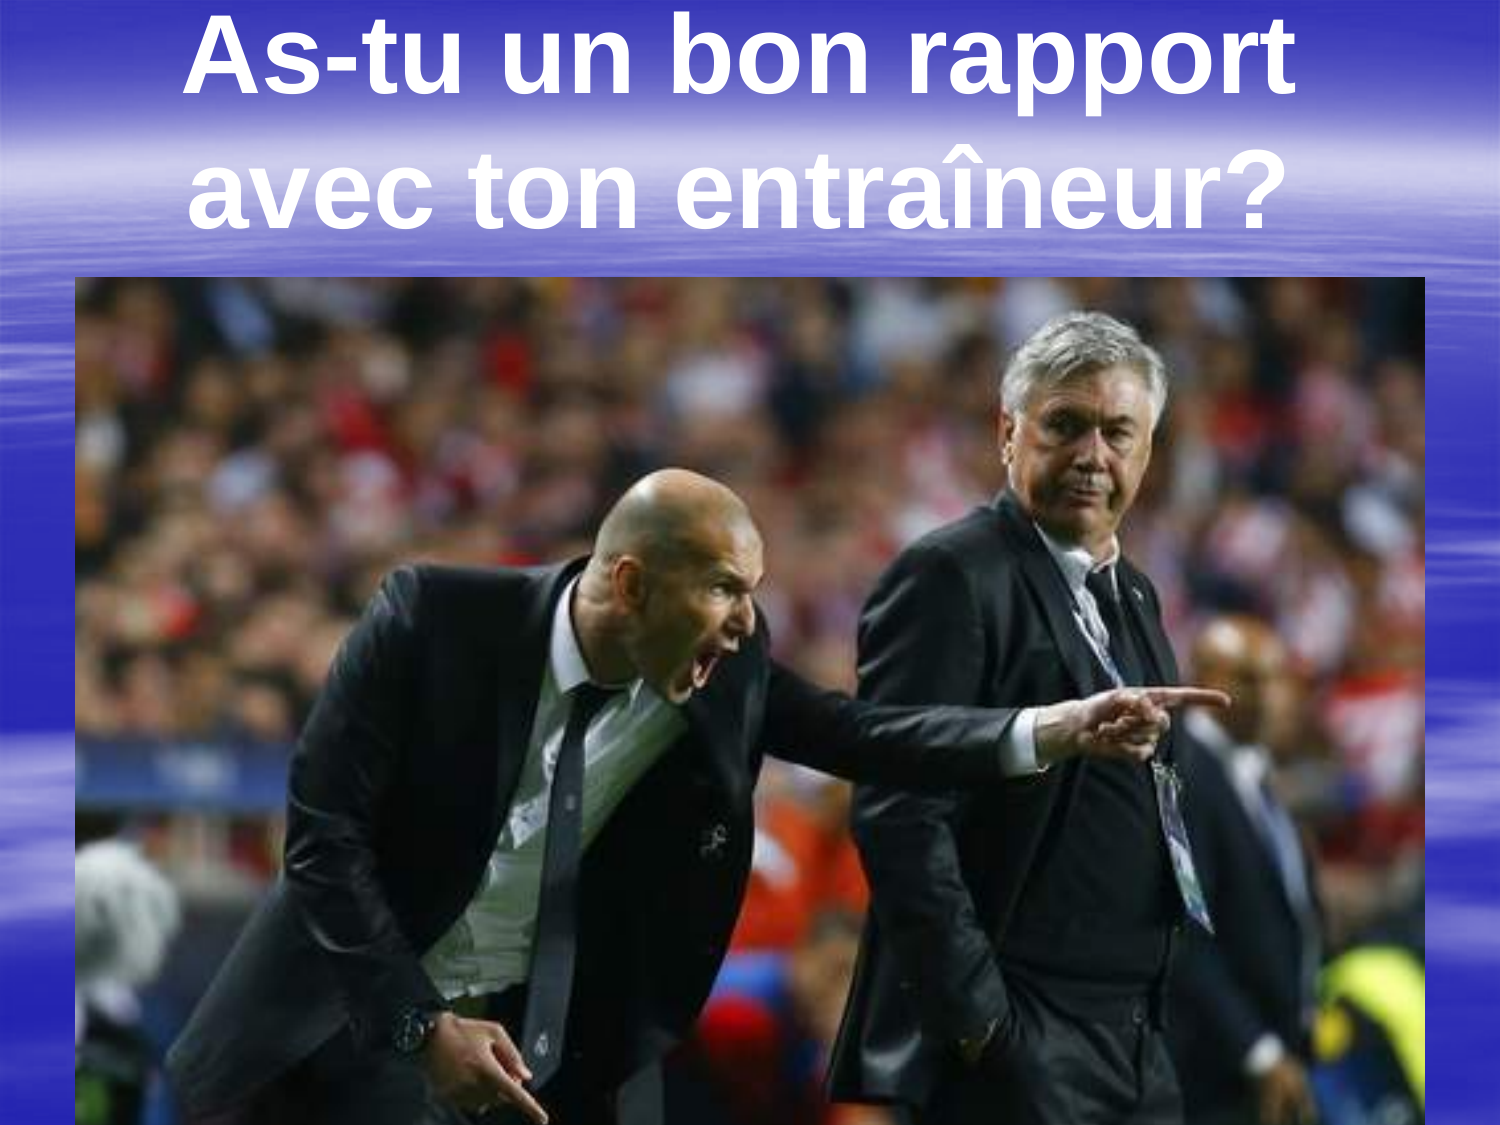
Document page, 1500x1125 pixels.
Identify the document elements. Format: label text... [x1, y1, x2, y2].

picture [74, 277, 1426, 1125]
title As-tu un bon rapport avec ton entraîneur? [41, 7, 1438, 225]
